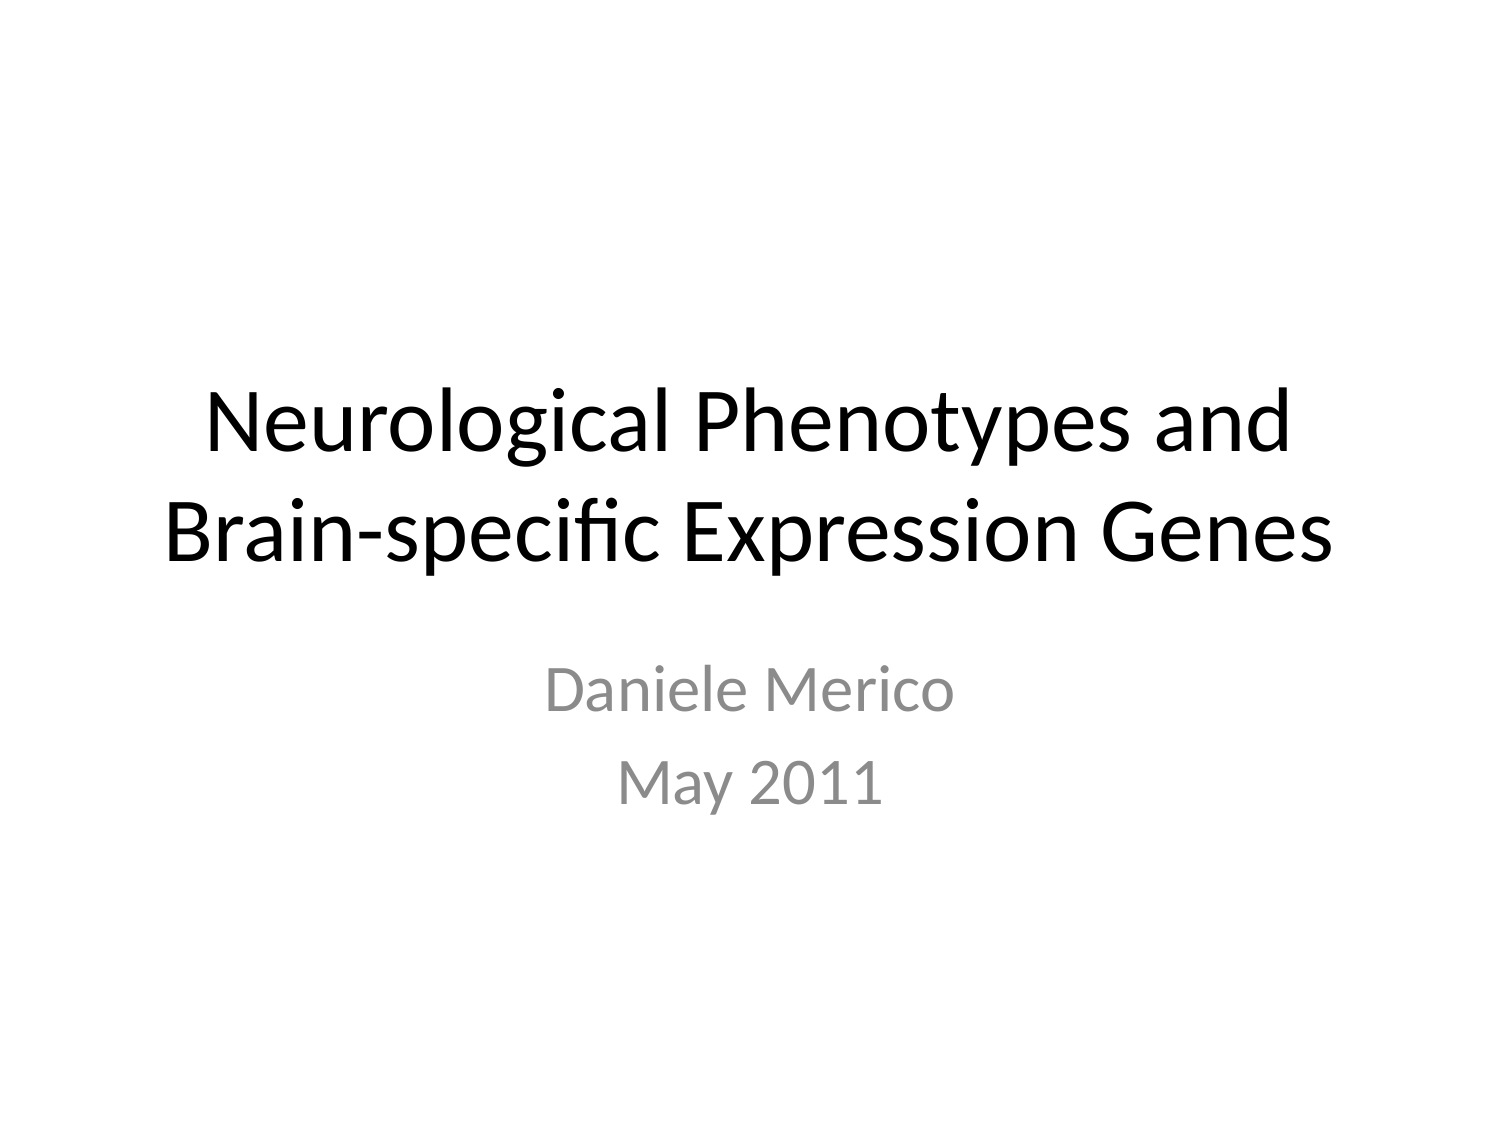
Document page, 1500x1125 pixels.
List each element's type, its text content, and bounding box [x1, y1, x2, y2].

title Neurological Phenotypes and Brain-specific Expression Genes [112, 349, 1388, 591]
subtitle Daniele Merico May 2011 [225, 637, 1275, 925]
